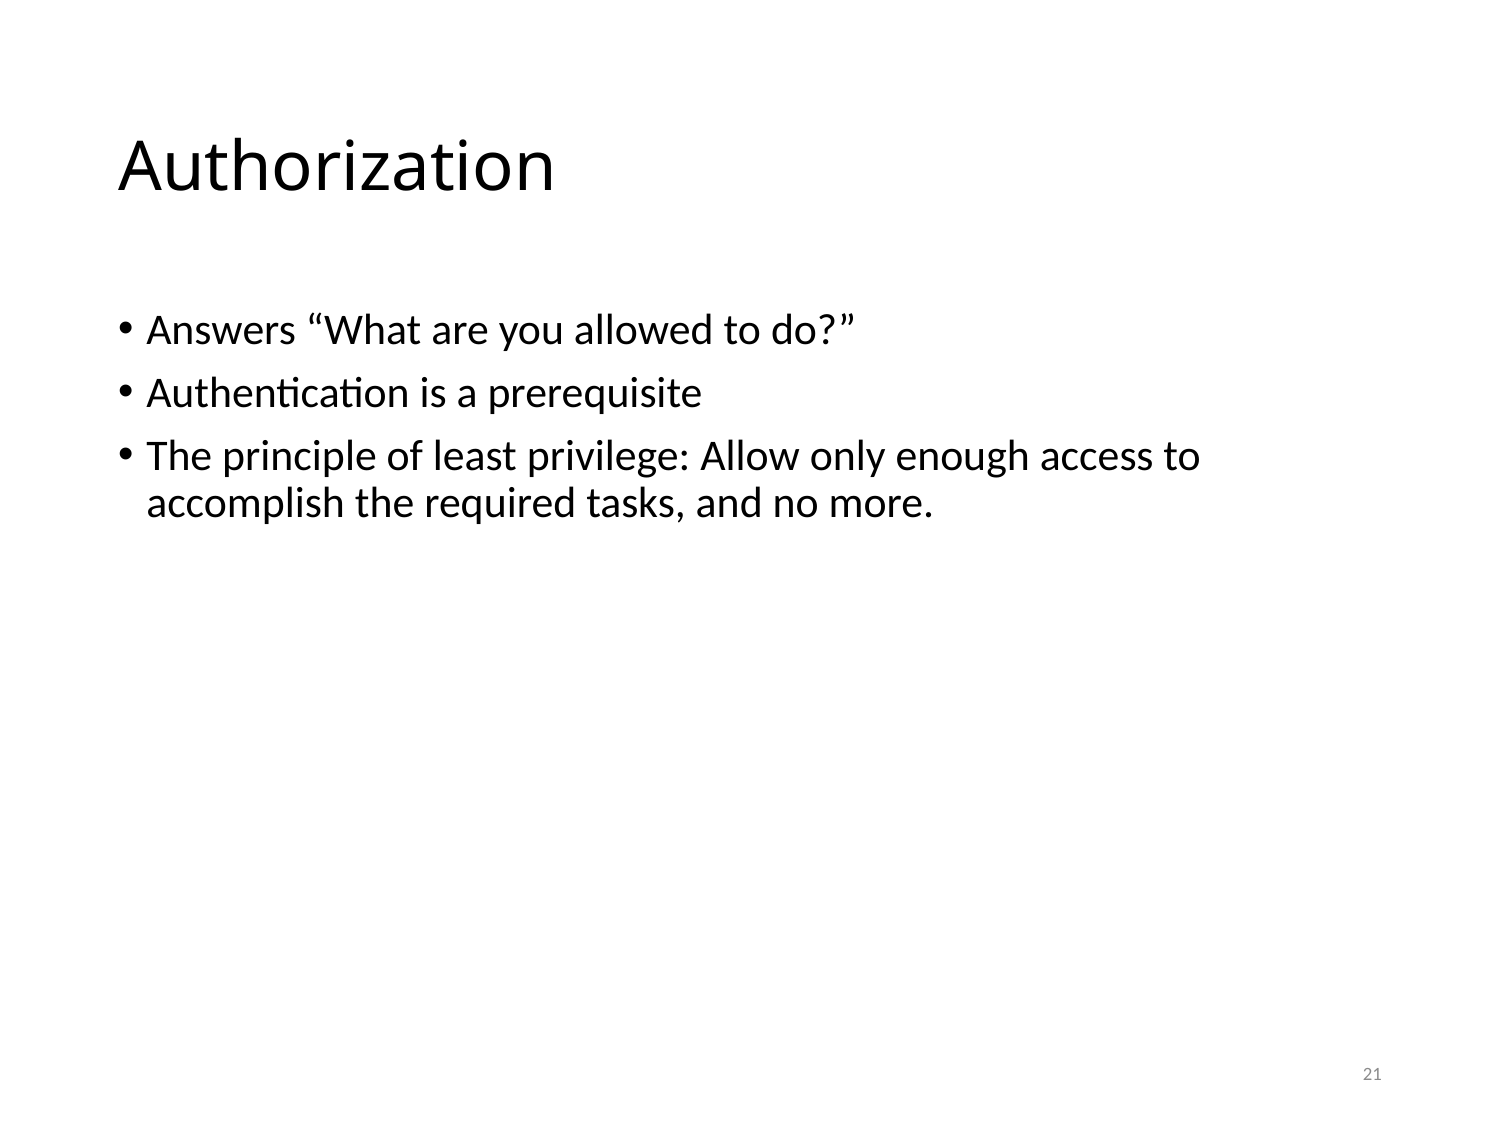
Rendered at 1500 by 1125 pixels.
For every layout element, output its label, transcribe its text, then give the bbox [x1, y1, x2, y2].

title Authorization [103, 59, 1397, 278]
slide_number 21 [1059, 1042, 1397, 1103]
list Answers “What are you allowed to do?” Authentication is a prerequisite The principle of least privilege: Allow only enough access to accomplish the required tasks, and no more. [103, 299, 1397, 1014]
